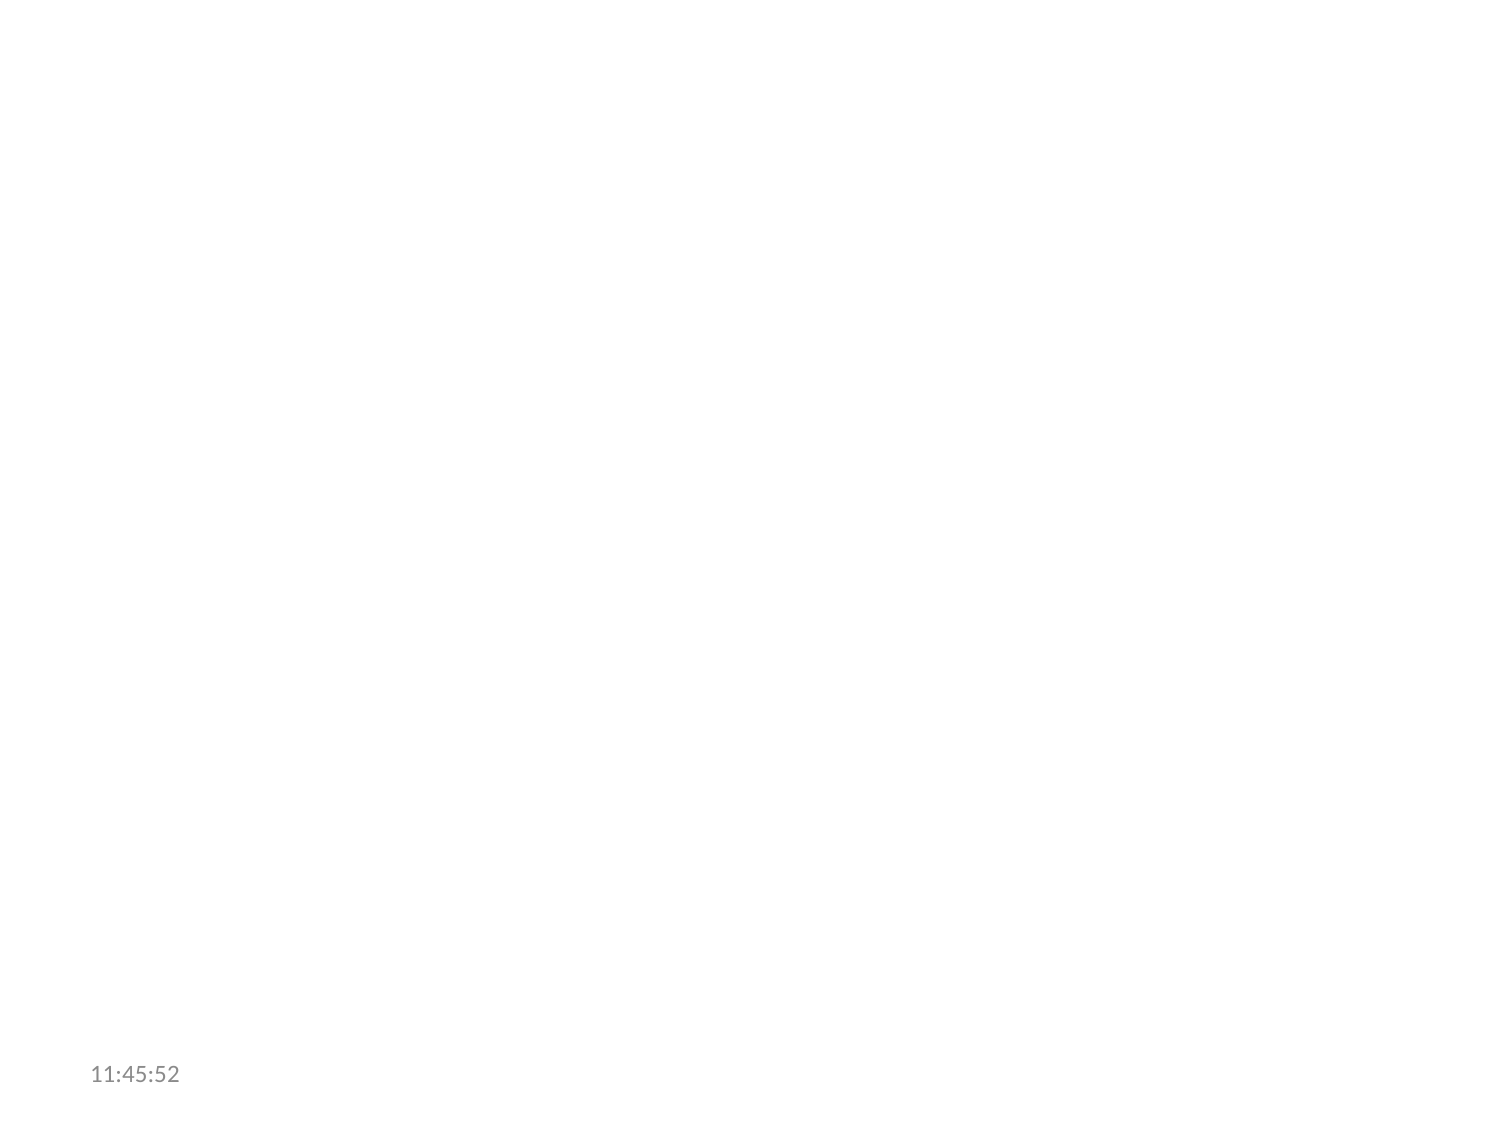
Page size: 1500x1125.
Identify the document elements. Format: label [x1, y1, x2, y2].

slide_number [75, 1042, 425, 1103]
